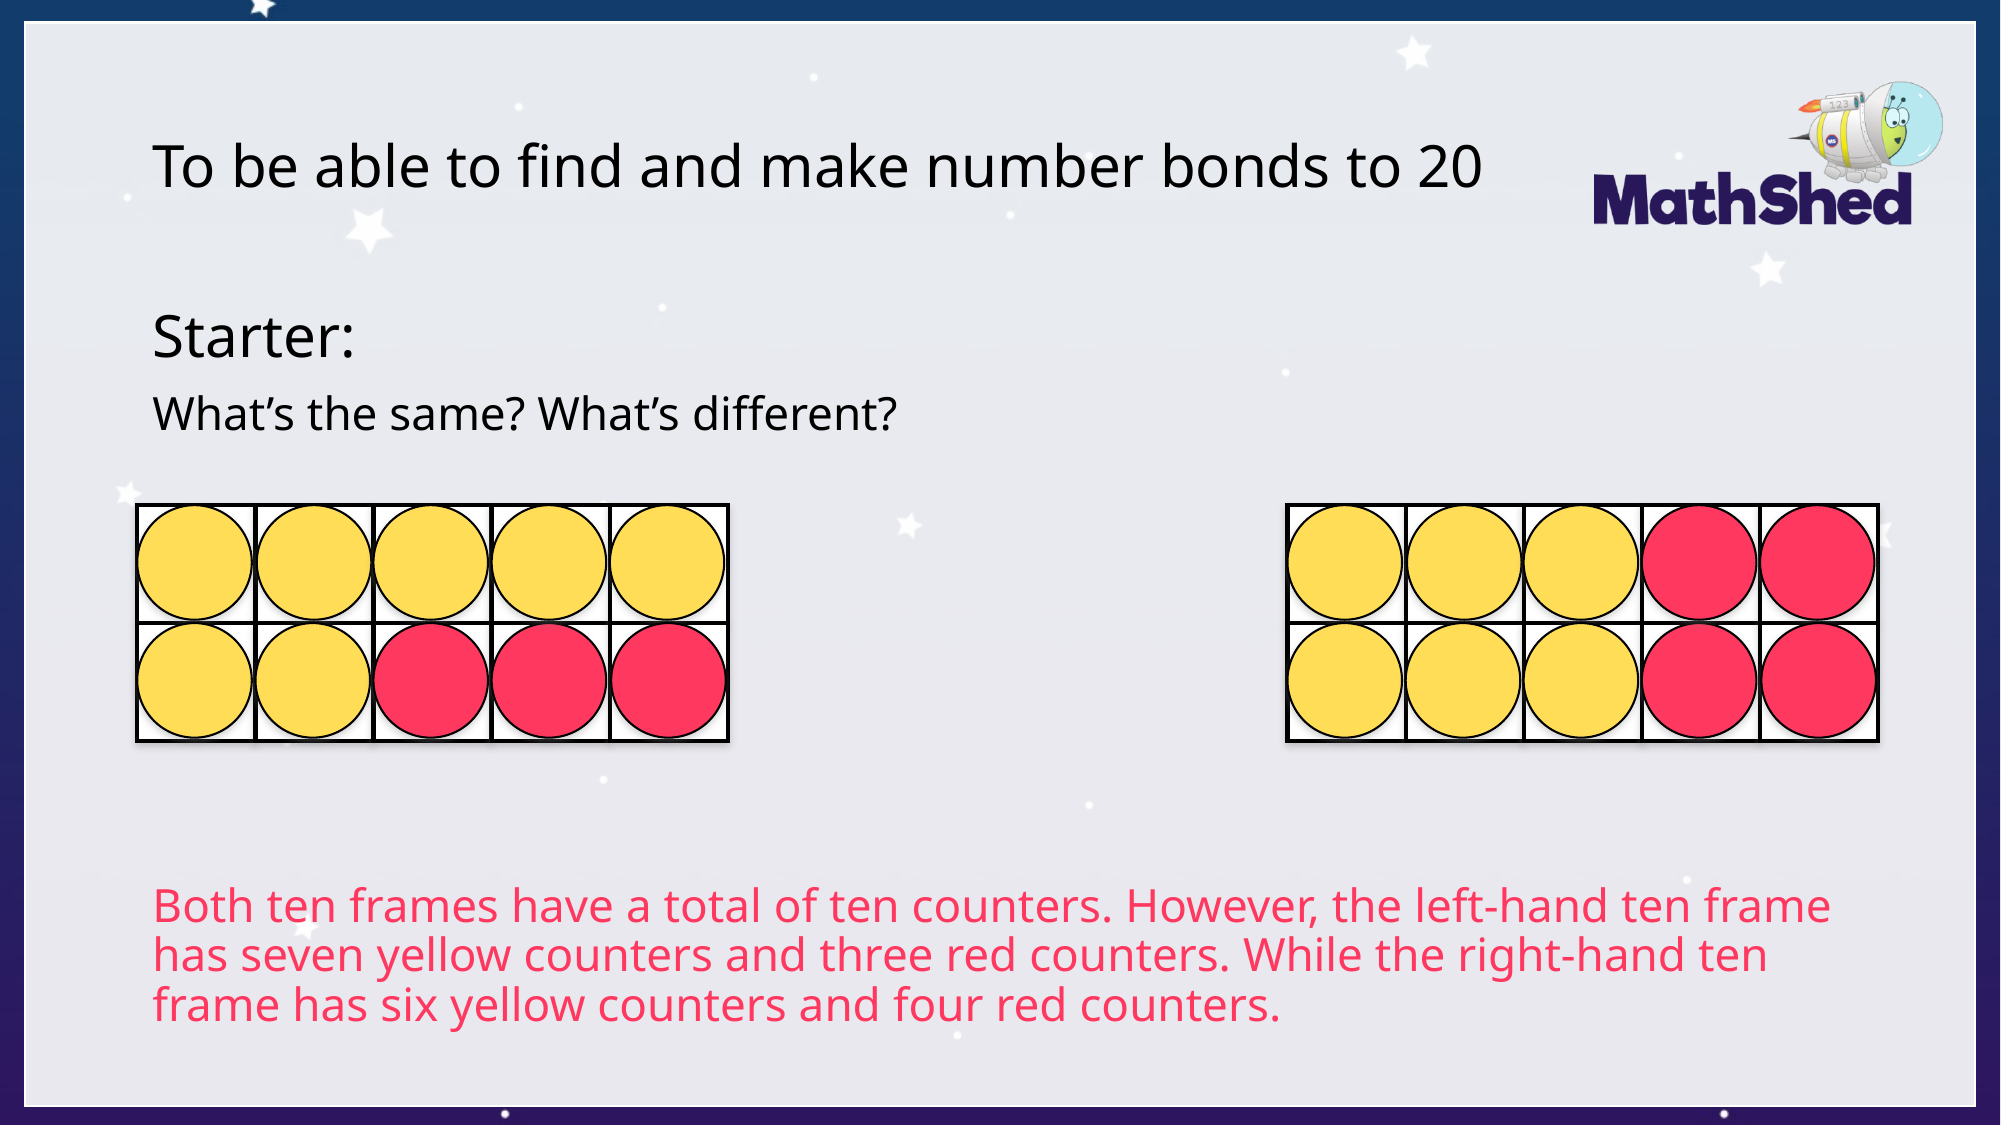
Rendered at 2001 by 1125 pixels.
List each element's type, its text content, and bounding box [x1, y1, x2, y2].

text_box [1523, 623, 1559, 659]
text_box [1287, 505, 1332, 541]
text_box [609, 623, 646, 664]
text_box [373, 591, 400, 622]
text_box [1641, 623, 1678, 662]
text_box [1475, 505, 1523, 533]
text_box [611, 623, 726, 738]
text_box [1601, 623, 1641, 656]
text_box [609, 587, 637, 623]
text_box [1760, 505, 1806, 541]
text_box [1721, 623, 1755, 652]
text_box [137, 505, 183, 541]
text_box [559, 505, 609, 538]
text_box [491, 505, 536, 541]
text_box [1591, 505, 1641, 538]
text_box [1609, 593, 1637, 622]
text_box [325, 505, 373, 533]
text_box [1287, 623, 1402, 738]
text_box [441, 505, 491, 536]
text_box [491, 623, 527, 659]
text_box [569, 623, 605, 656]
text_box [373, 708, 408, 742]
text_box [1523, 505, 1568, 541]
text_box [137, 623, 252, 738]
text_box [459, 595, 486, 622]
text_box [1405, 623, 1520, 738]
text_box [255, 587, 284, 622]
text_box [1484, 714, 1519, 742]
text_box [1760, 623, 1796, 661]
text_box [451, 623, 491, 654]
text_box [1493, 599, 1518, 622]
text_box [373, 505, 488, 620]
text_box [137, 708, 173, 742]
text_box [373, 505, 418, 541]
text_box [1641, 625, 1757, 738]
text_box [577, 593, 605, 622]
text_box [1373, 593, 1401, 622]
text_box [1641, 505, 1688, 544]
text_box [1523, 623, 1638, 738]
text_box [689, 698, 728, 742]
text_box [216, 623, 255, 652]
text_box [1405, 623, 1442, 662]
text_box [609, 703, 646, 742]
text_box [1760, 505, 1875, 620]
text_box [1287, 590, 1314, 623]
text_box [1523, 591, 1550, 622]
text_box [1730, 598, 1755, 622]
text_box [1641, 588, 1670, 622]
text_box [1761, 623, 1876, 738]
text_box [1601, 711, 1638, 742]
text_box [1355, 505, 1405, 538]
text_box [678, 505, 728, 623]
text_box [137, 590, 165, 623]
text_box [1484, 623, 1523, 654]
text_box [1839, 694, 1879, 742]
text_box [255, 623, 292, 659]
text_box [1365, 711, 1402, 742]
text_box [1827, 505, 1879, 623]
text_box [256, 505, 370, 620]
text_box [1523, 505, 1638, 620]
text_box [334, 623, 373, 654]
list Starter: What’s the same? What’s different? Both ten frames have a total of ten counters. However, the left-hand ten frame has seven yellow counters and three red counters. While the right-hand ten frame has six yellow counters and four red counters. [137, 299, 1863, 1066]
title To be able to find and make number bonds to 20 [137, 59, 1578, 278]
text_box [1365, 623, 1405, 656]
text_box [255, 623, 370, 738]
text_box [373, 623, 488, 738]
text_box [373, 623, 409, 659]
picture [0, 0, 2001, 1125]
text_box [343, 599, 368, 622]
text_box [1710, 505, 1760, 534]
text_box [1641, 505, 1756, 620]
text_box [1721, 716, 1756, 742]
text_box [205, 505, 255, 534]
text_box [1406, 505, 1521, 620]
text_box [1287, 708, 1322, 742]
text_box [333, 713, 369, 742]
text_box [137, 623, 173, 659]
text_box [451, 713, 487, 742]
text_box [1641, 706, 1678, 742]
text_box [1405, 705, 1441, 742]
text_box [688, 623, 728, 669]
text_box [1287, 505, 1403, 620]
text_box [491, 505, 606, 620]
text_box [1523, 708, 1558, 742]
text_box [1839, 623, 1879, 674]
text_box [1405, 585, 1434, 622]
text_box [1287, 623, 1323, 659]
text_box [216, 716, 251, 742]
text_box [137, 505, 252, 620]
text_box [491, 708, 526, 742]
text_box [1760, 706, 1796, 742]
text_box [1760, 591, 1787, 623]
text_box [255, 505, 302, 545]
text_box [609, 505, 655, 544]
text_box [225, 598, 250, 622]
text_box [491, 625, 607, 738]
text_box [569, 711, 606, 742]
text_box [255, 709, 290, 742]
text_box [609, 505, 725, 620]
text_box [1405, 505, 1452, 546]
text_box [491, 590, 518, 622]
